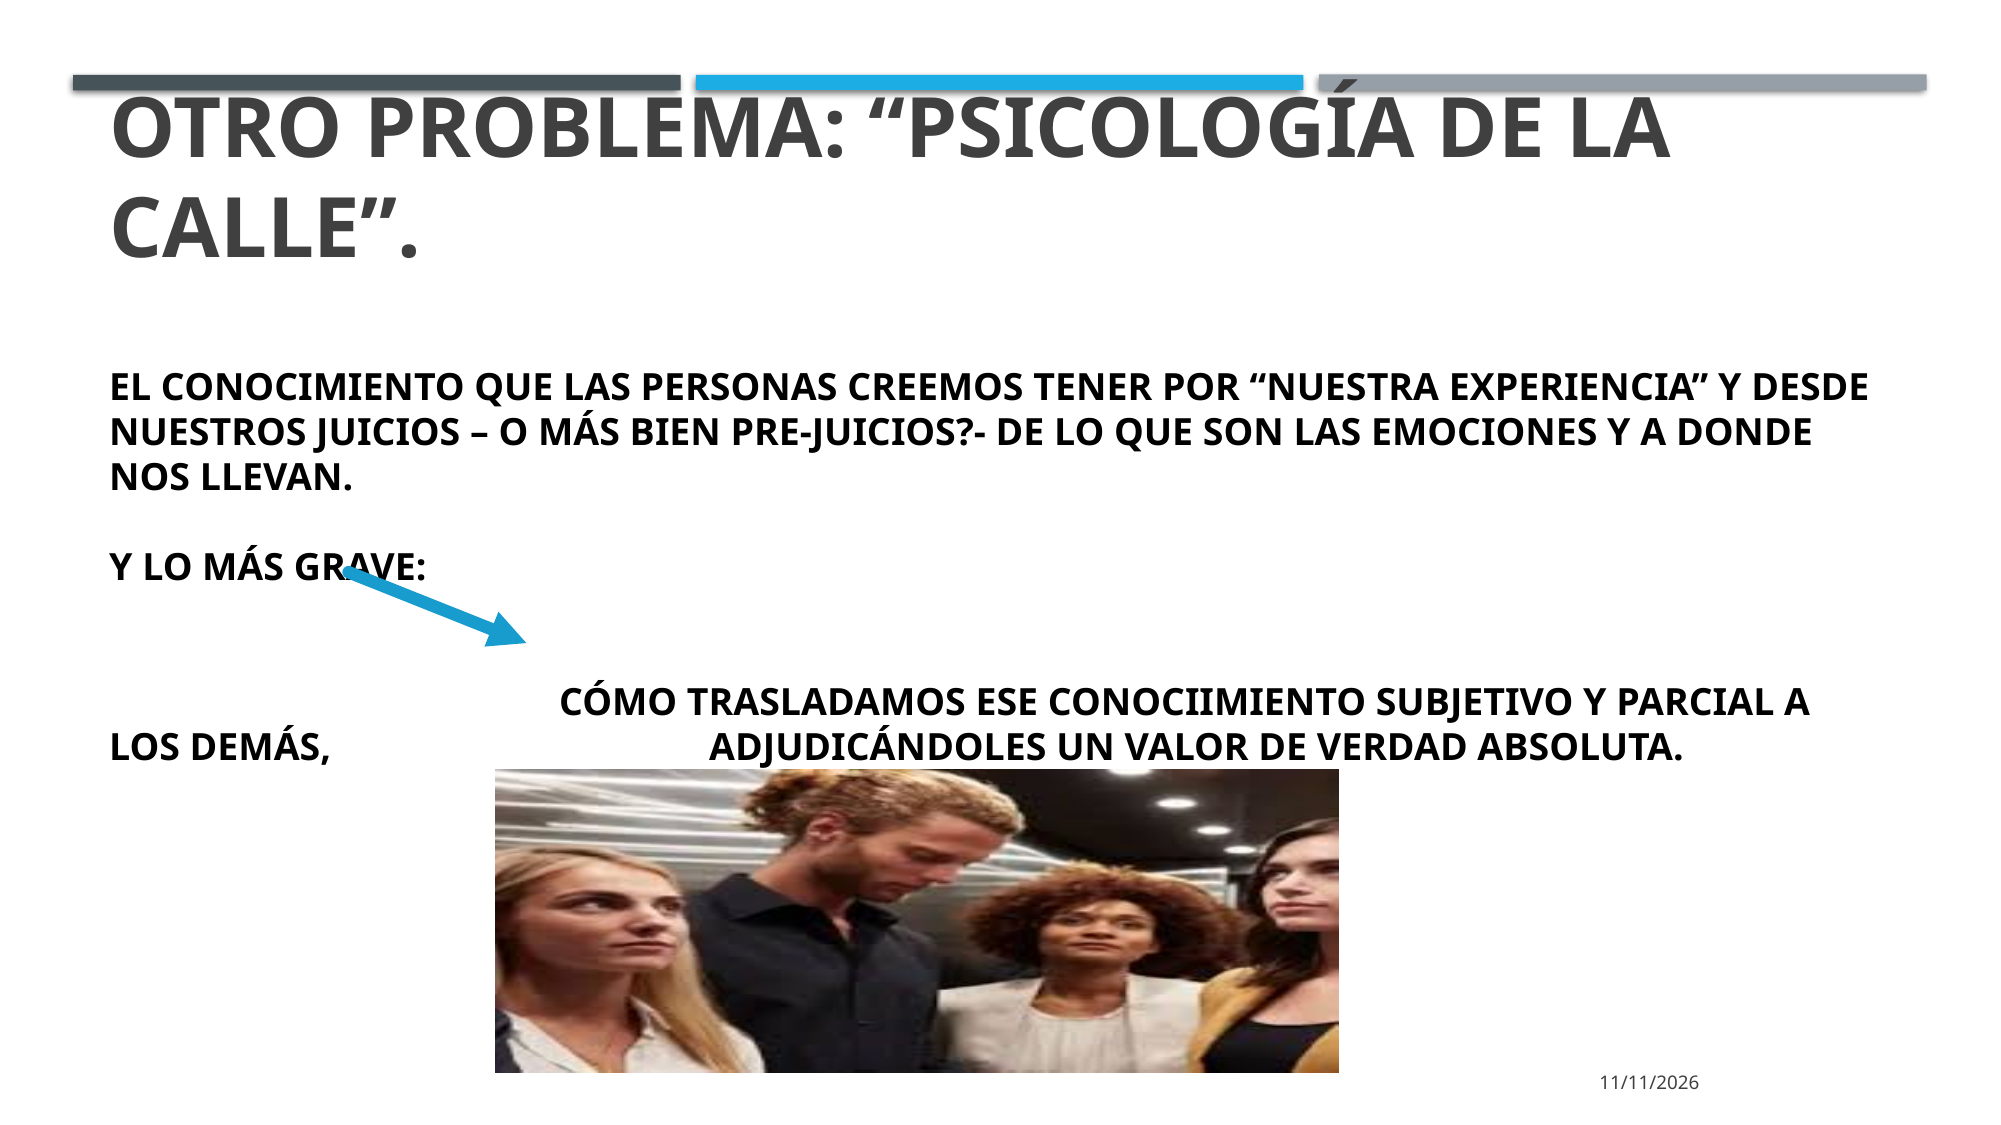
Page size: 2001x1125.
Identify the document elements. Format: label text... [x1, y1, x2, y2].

title OTRO PROBLEMA: “PSICOLOGÍA DE LA CALLE”. [94, 119, 1904, 282]
text_box EL CONOCIMIENTO QUE LAS PERSONAS CREEMOS TENER POR “NUESTRA EXPERIENCIA” Y DESDE NUESTROS JUICIOS – O MÁS BIEN PRE-JUICIOS?- DE LO QUE SON LAS EMOCIONES Y A DONDE NOS LLEVAN. Y LO MÁS GRAVE: CÓMO TRASLADAMOS ESE CONOCIIMIENTO SUBJETIVO Y PARCIAL A LOS DEMÁS, ADJUDICÁNDOLES UN VALOR DE VERDAD ABSOLUTA. [94, 355, 1892, 776]
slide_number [1247, 1053, 1715, 1114]
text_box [348, 571, 527, 644]
picture [495, 768, 1340, 1074]
